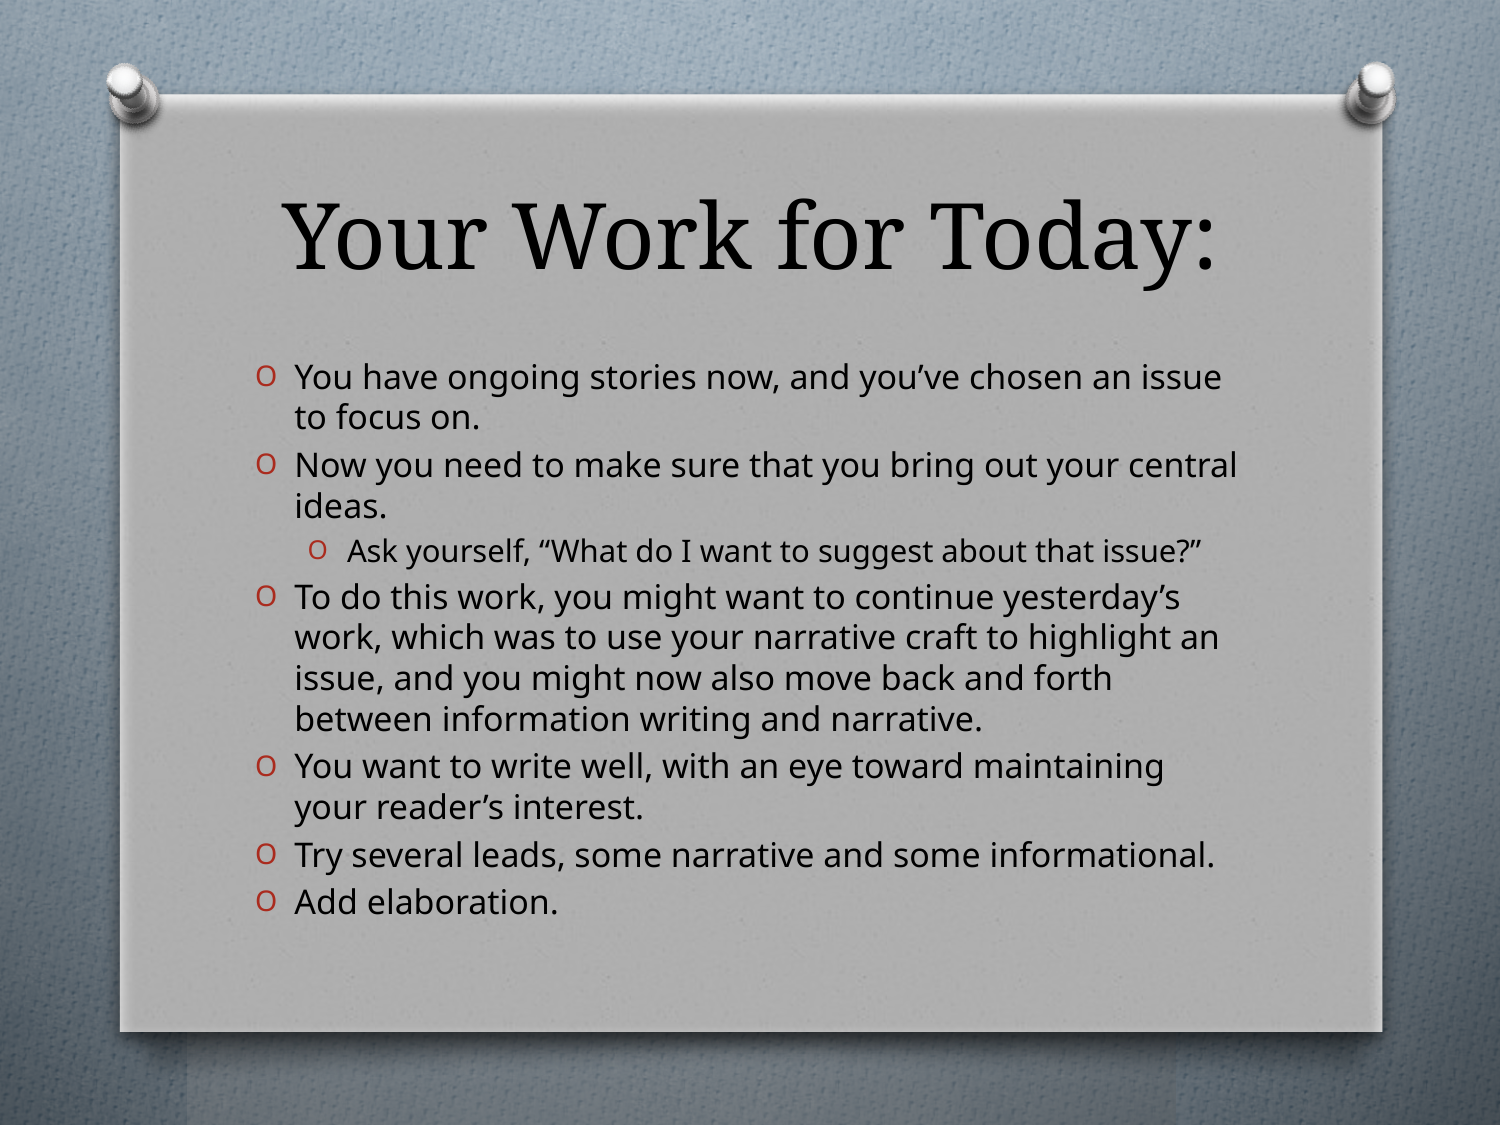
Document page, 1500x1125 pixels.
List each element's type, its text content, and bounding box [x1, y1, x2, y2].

picture [75, 29, 198, 153]
picture [1317, 35, 1439, 156]
list You have ongoing stories now, and you’ve chosen an issue to focus on. Now you need to make sure that you bring out your central ideas. Ask yourself, “What do I want to suggest about that issue?” To do this work, you might want to continue yesterday’s work, which was to use your narrative craft to highlight an issue, and you might now also move back and forth between information writing and narrative. You want to write well, with an eye toward maintaining your reader’s interest. Try several leads, some narrative and some informational. Add elaboration. [240, 347, 1257, 939]
title Your Work for Today: [179, 134, 1323, 332]
